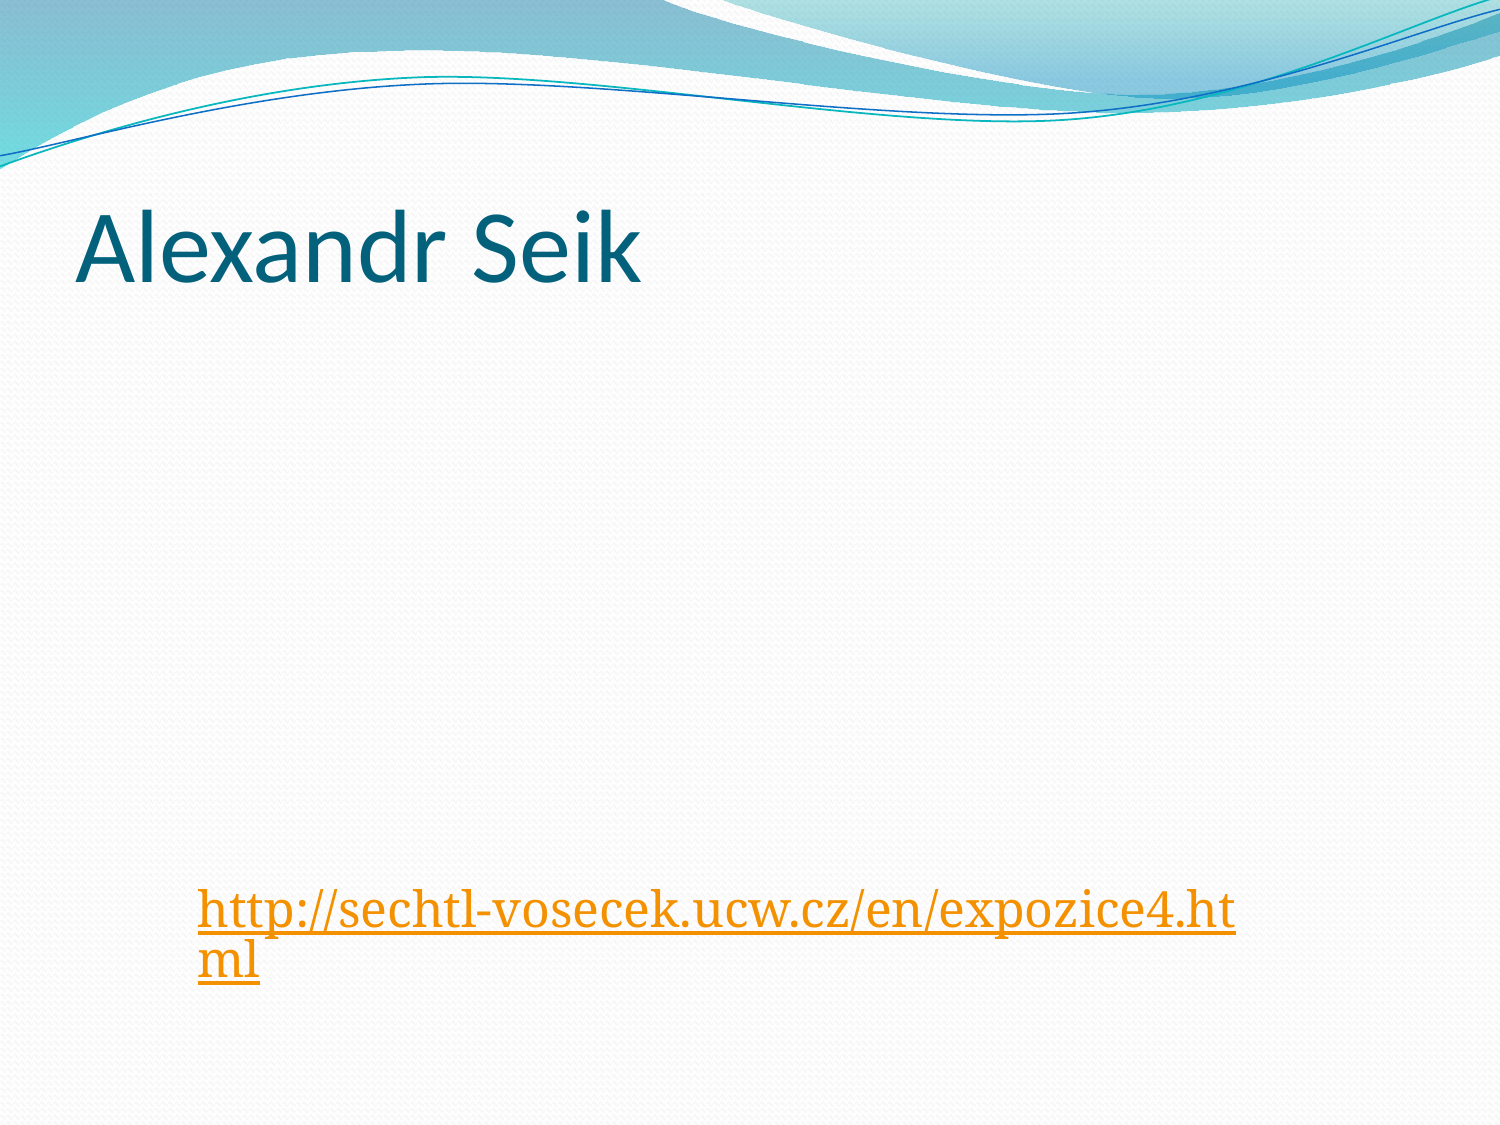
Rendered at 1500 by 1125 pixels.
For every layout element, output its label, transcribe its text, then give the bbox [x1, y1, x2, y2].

text_box http://sechtl-vosecek.ucw.cz/en/expozice4.html [183, 869, 1267, 998]
title Alexandr Seik [75, 115, 1425, 303]
